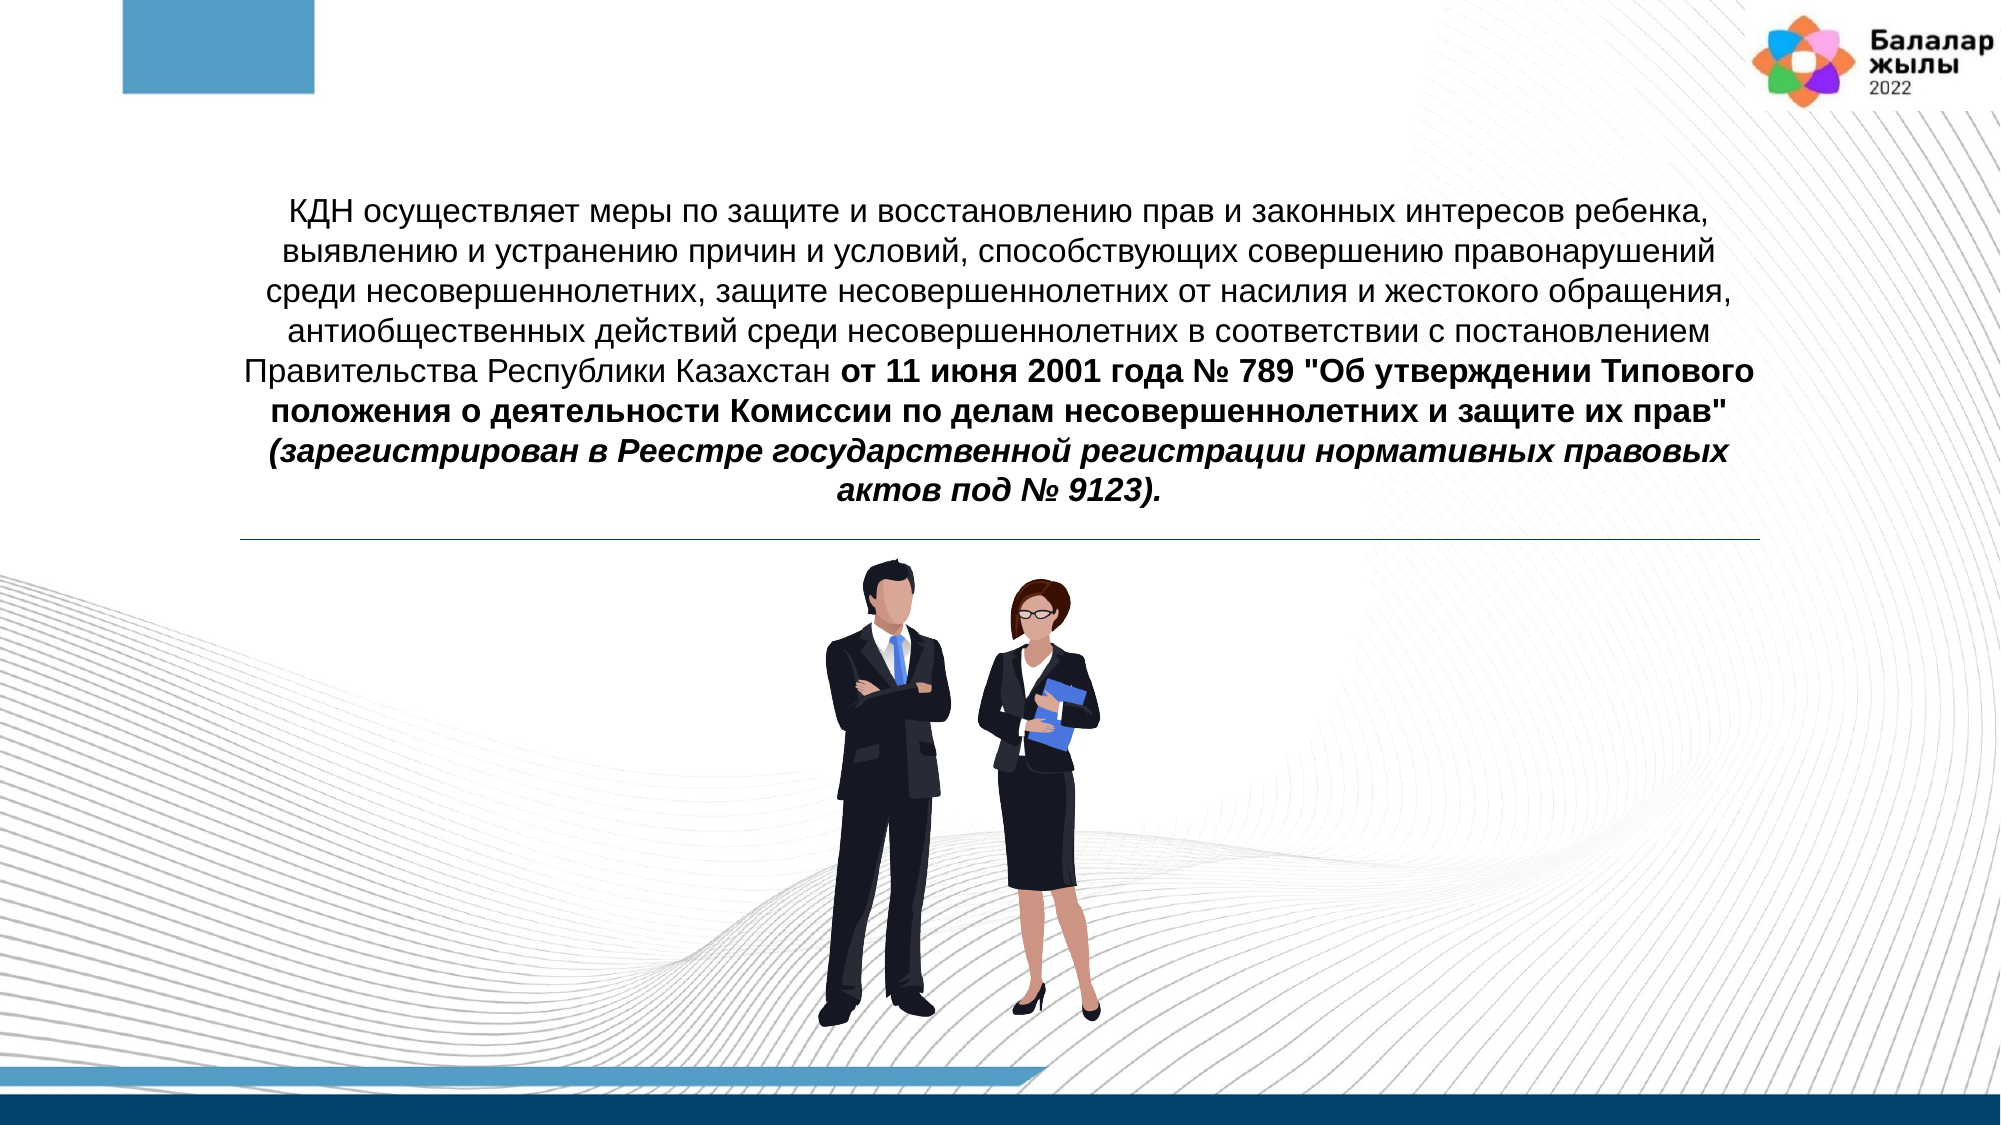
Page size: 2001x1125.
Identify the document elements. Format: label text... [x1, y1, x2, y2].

picture [0, 0, 2001, 1125]
text_box КДН осуществляет меры по защите и восстановлению прав и законных интересов ребенка, выявлению и устранению причин и условий, способствующих совершению правонарушений среди несовершеннолетних, защите несовершеннолетних от насилия и жестокого обращения, антиобщественных действий среди несовершеннолетних в соответствии с постановлением Правительства Республики Казахстан от 11 июня 2001 года № 789 "Об утверждении Типового положения о деятельности Комиссии по делам несовершеннолетних и защите их прав" (зарегистрирован в Реестре государственной регистрации нормативных правовых актов под № 9123). [228, 181, 1772, 517]
